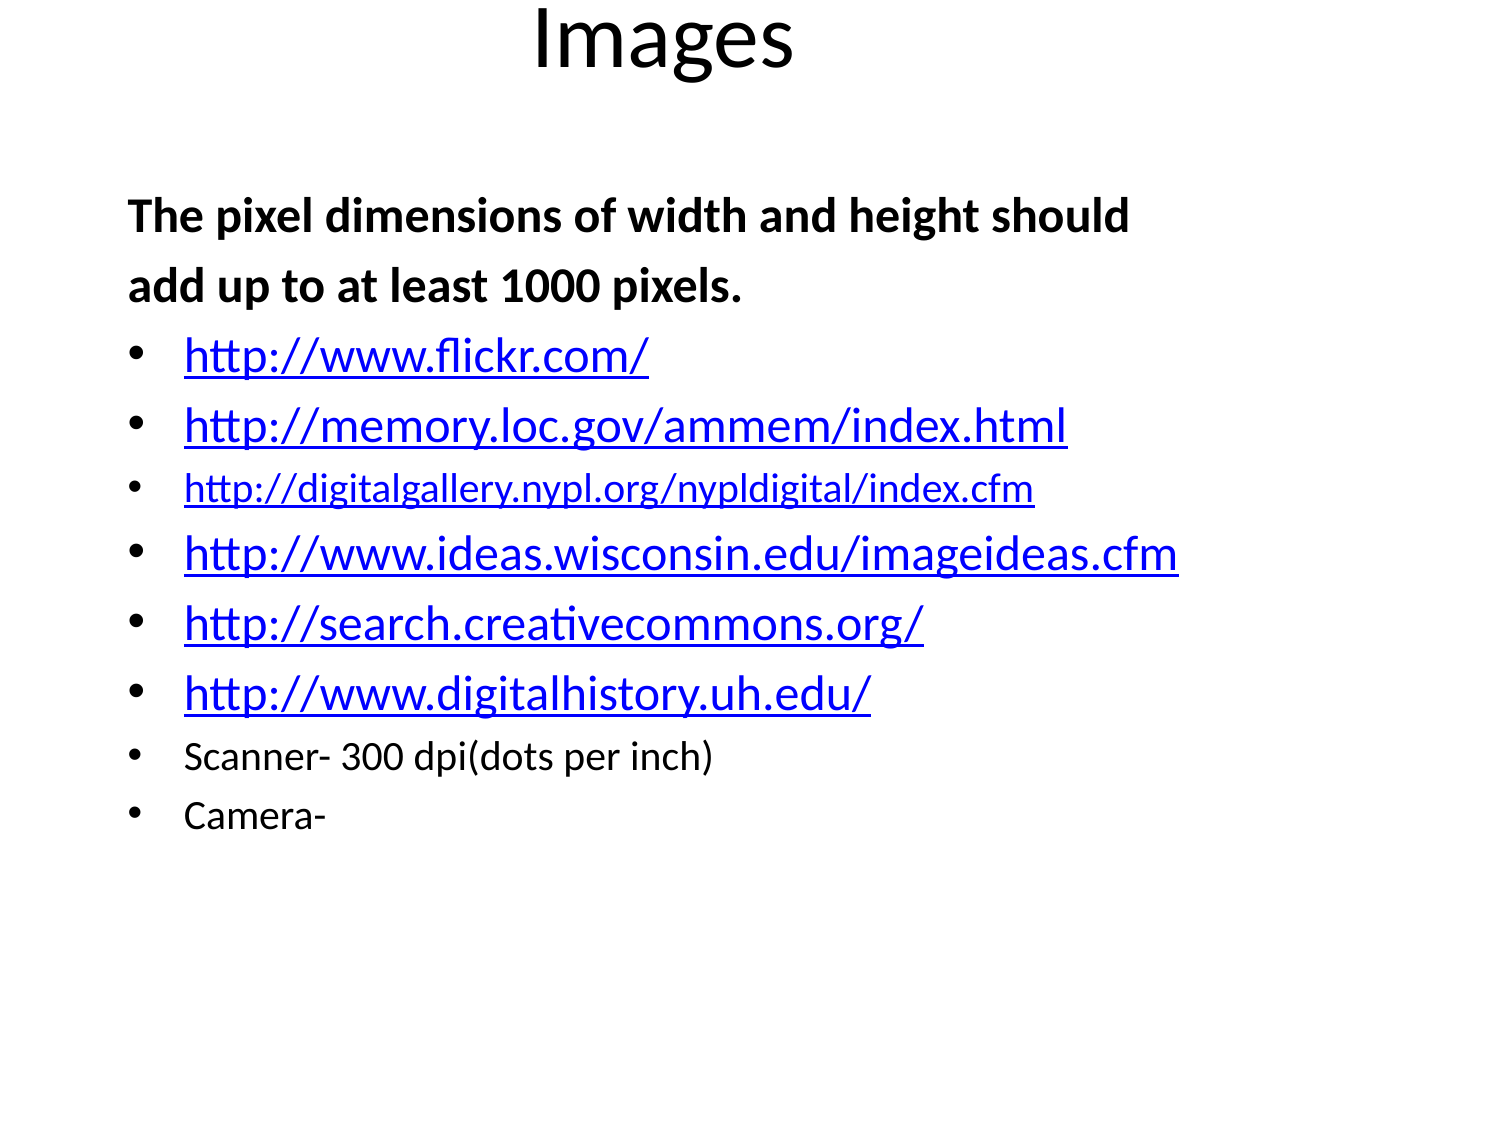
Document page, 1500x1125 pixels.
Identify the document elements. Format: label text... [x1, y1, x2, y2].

title Images [99, 0, 1227, 163]
list The pixel dimensions of width and height should add up to at least 1000 pixels. http://www.flickr.com/ http://memory.loc.gov/ammem/index.html http://digitalgallery.nypl.org/nypldigital/index.cfm http://www.ideas.wisconsin.edu/imageideas.cfm http://search.creativecommons.org/ http://www.digitalhistory.uh.edu/ Scanner- 300 dpi(dots per inch) Camera- [112, 174, 1375, 875]
